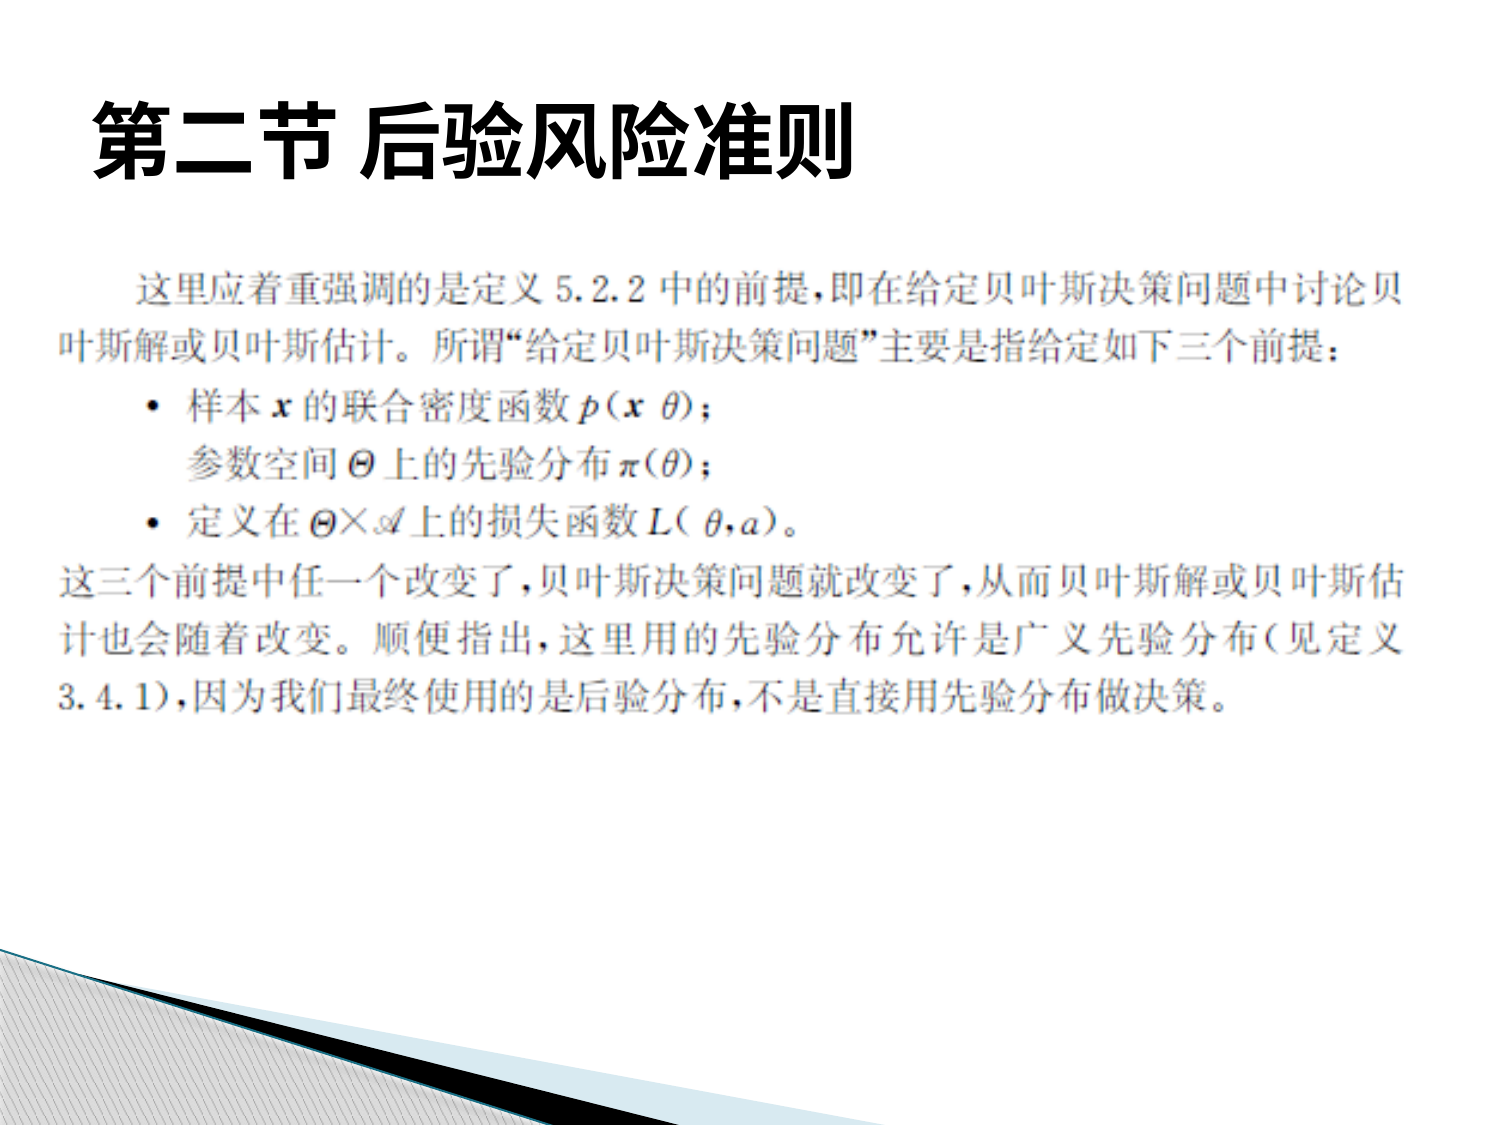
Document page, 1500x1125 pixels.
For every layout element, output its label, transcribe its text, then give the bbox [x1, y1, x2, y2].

title 第二节 后验风险准则 [75, 45, 1425, 233]
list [46, 257, 1444, 727]
